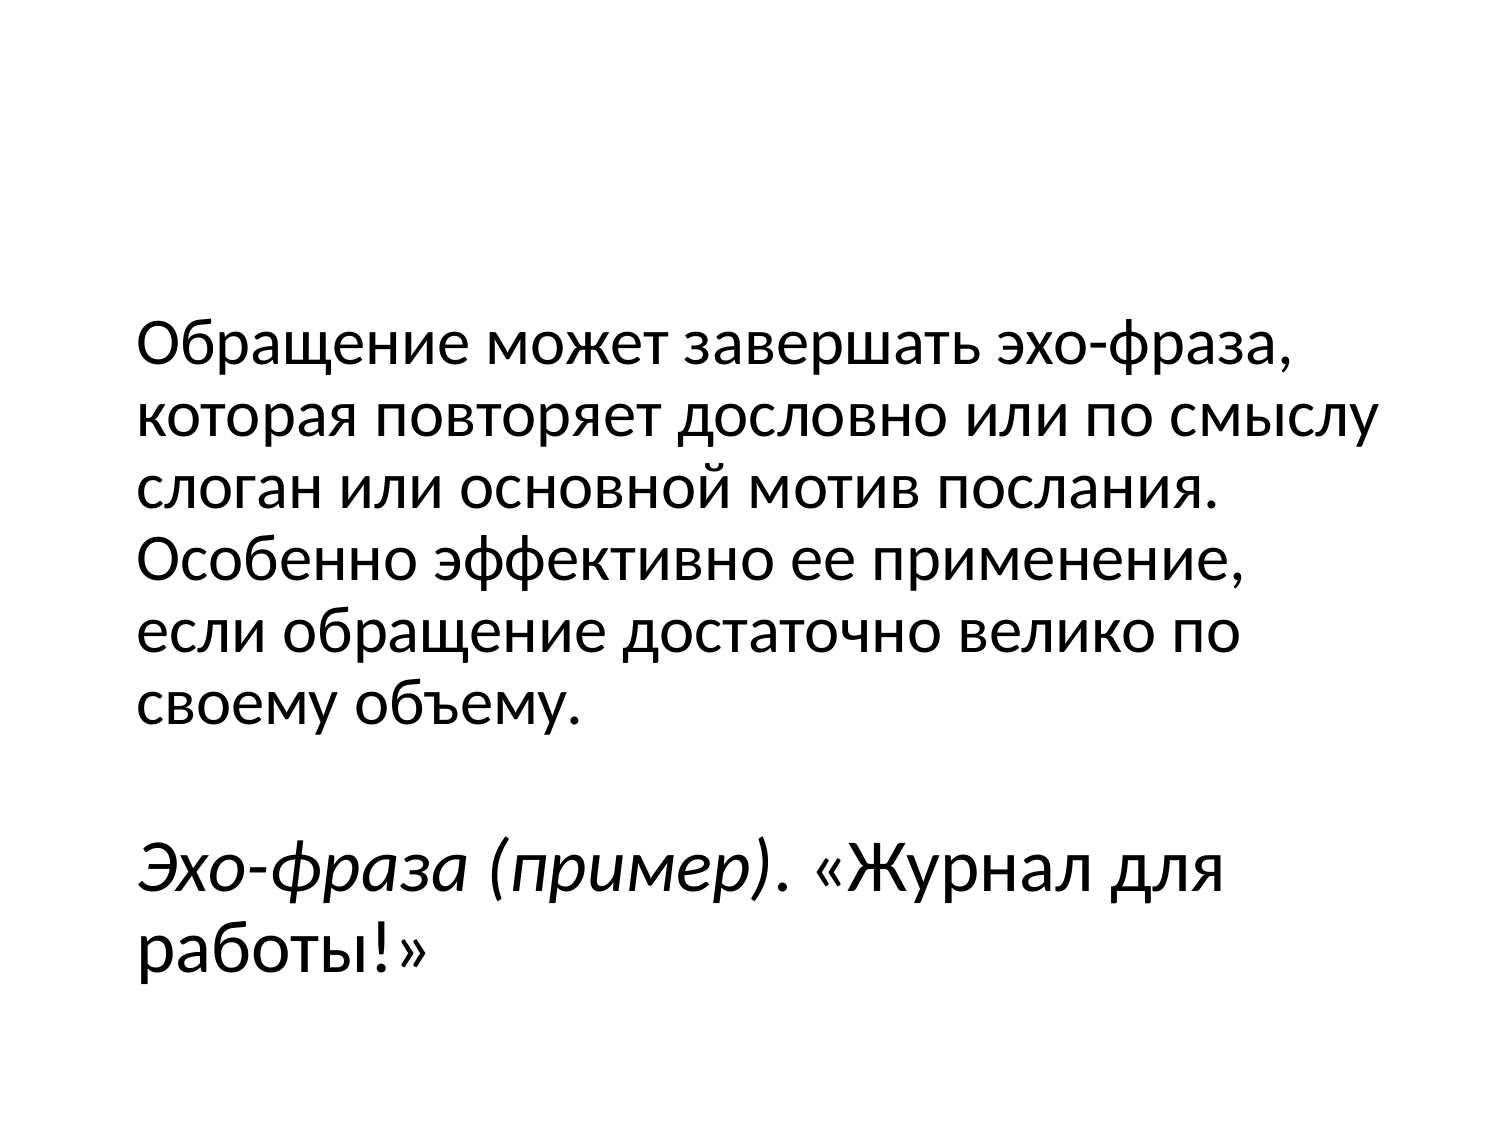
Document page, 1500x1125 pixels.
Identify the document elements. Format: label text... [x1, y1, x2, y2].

list Обращение может завершать эхо-фраза, которая повторяет дословно или по смыслу слоган или основной мотив послания. Особенно эффективно ее применение, если обращение достаточно велико по своему объему. Эхо-фраза (пример). «Журнал для работы!» [103, 299, 1397, 1014]
